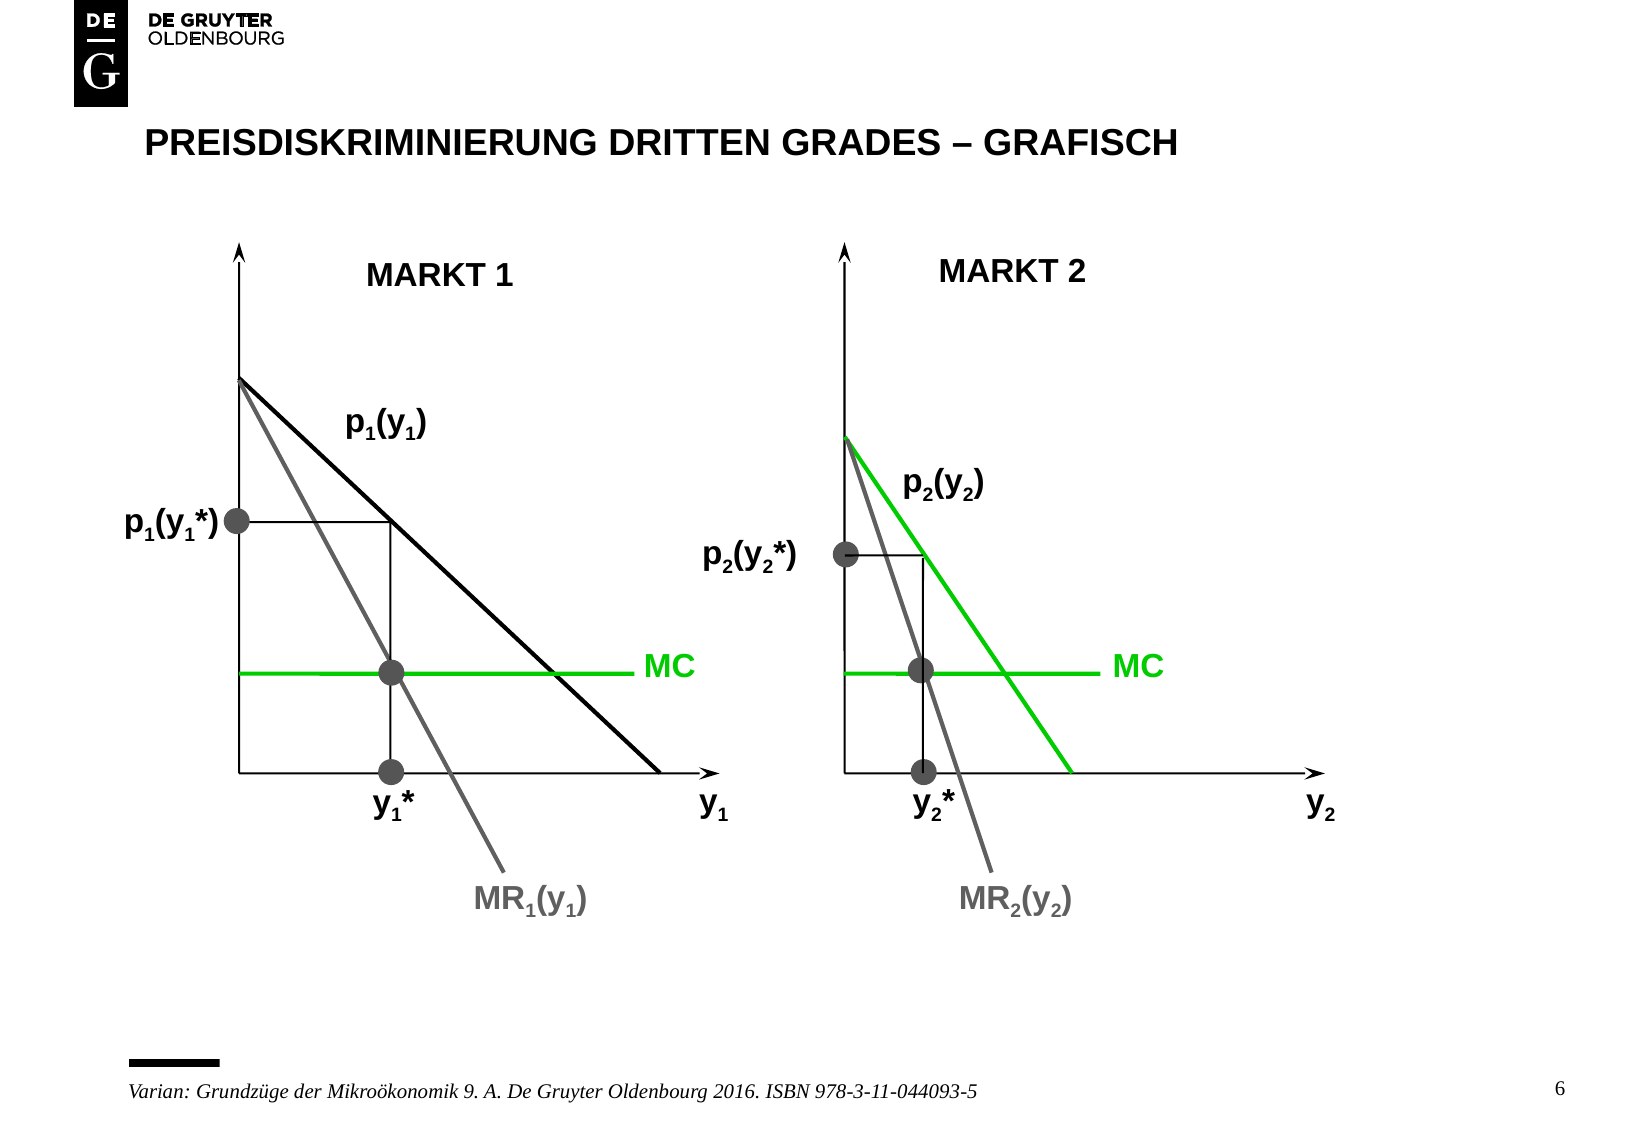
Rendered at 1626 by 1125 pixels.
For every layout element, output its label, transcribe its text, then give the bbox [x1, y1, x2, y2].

text_box MC [1097, 636, 1180, 692]
text_box [698, 767, 712, 771]
text_box p2(y2*) [686, 524, 813, 585]
text_box [1304, 767, 1317, 771]
text_box y2* [897, 771, 971, 833]
text_box [923, 657, 934, 684]
text_box p1(y1*) [108, 491, 235, 553]
text_box [378, 659, 405, 686]
text_box y1 [683, 771, 744, 833]
text_box [232, 242, 246, 263]
text_box p1(y1) [329, 391, 443, 453]
text_box p2(y2) [887, 451, 1000, 513]
text_box [923, 759, 937, 771]
text_box [832, 541, 859, 568]
text_box MARKT 1 [350, 245, 530, 301]
text_box [838, 242, 851, 263]
text_box y2 [1291, 771, 1351, 833]
text_box [378, 759, 405, 772]
text_box MR1(y1) [458, 868, 603, 930]
text_box [910, 759, 922, 771]
text_box [907, 657, 922, 684]
text_box MR2(y2) [943, 868, 1088, 930]
text_box y1* [357, 772, 431, 833]
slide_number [128, 1077, 1539, 1108]
text_box MC [628, 636, 712, 692]
text_box MARKT 2 [923, 241, 1102, 297]
list [129, 195, 1556, 1018]
slide_number 6 [1554, 1074, 1614, 1104]
text_box [235, 508, 250, 535]
title PREISDISKRIMINIERUNG DRITTEN GRADES – GRAFISCH [144, 117, 1571, 179]
